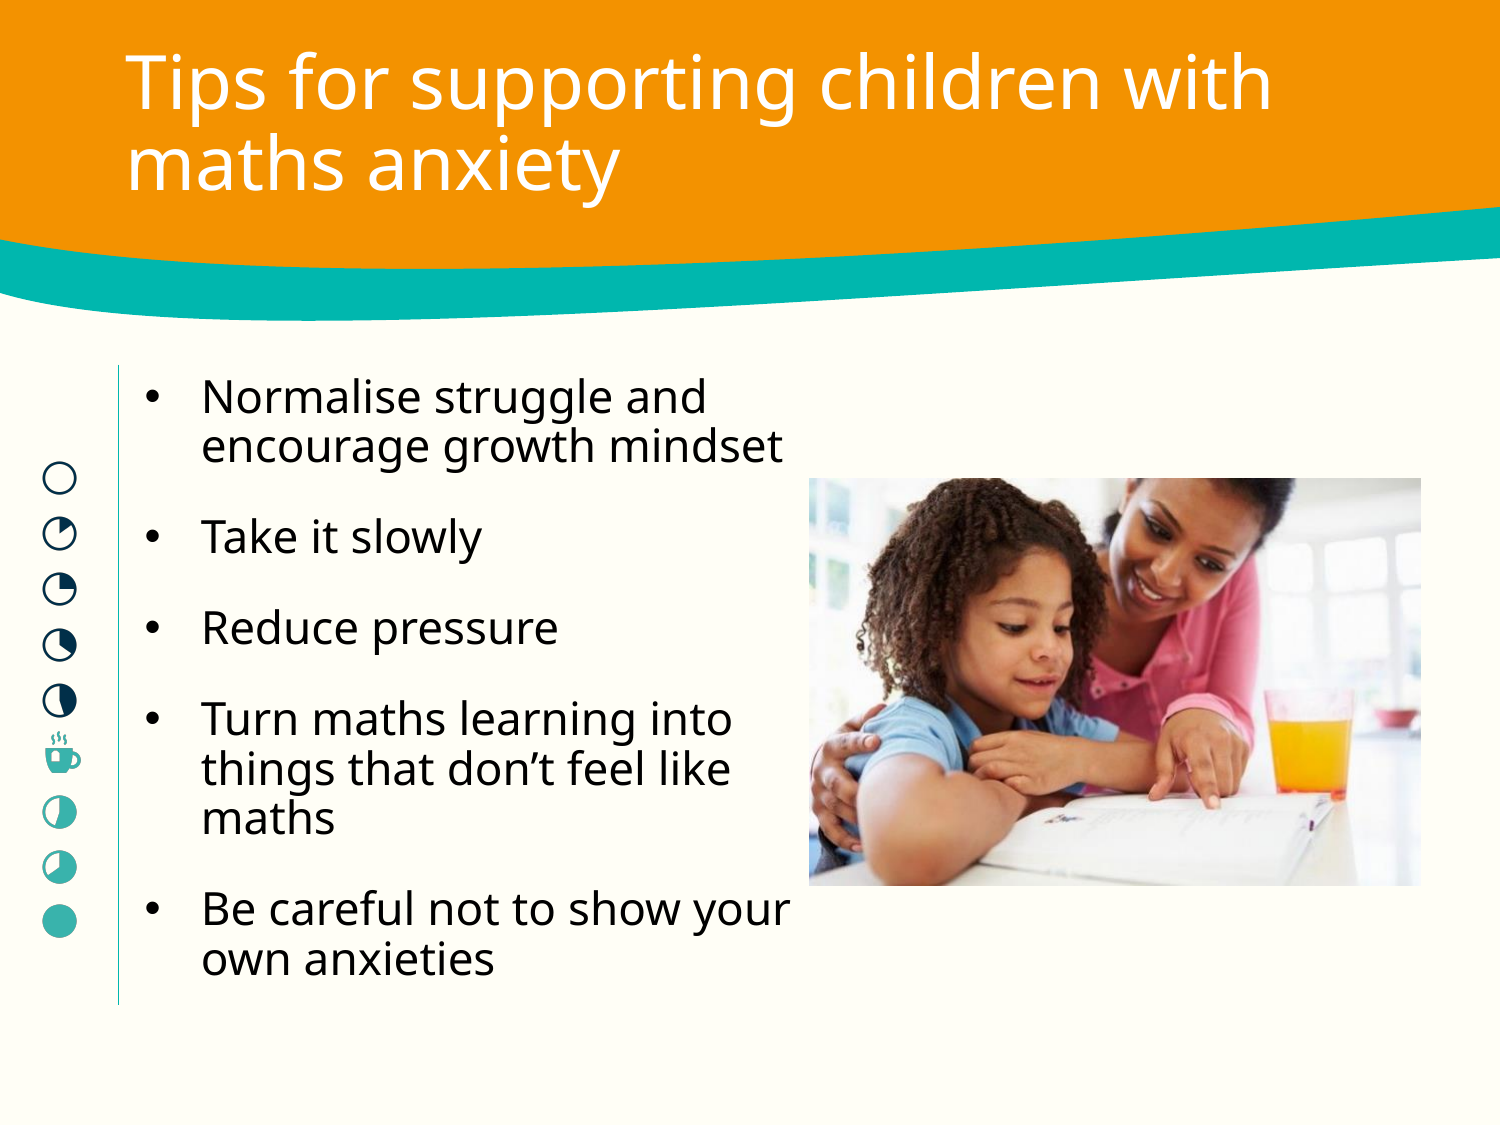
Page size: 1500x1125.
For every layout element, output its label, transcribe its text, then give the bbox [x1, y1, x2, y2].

list Tips for supporting children with maths anxiety [110, 37, 1421, 228]
picture [38, 457, 81, 499]
picture [38, 900, 81, 942]
picture [809, 478, 1421, 886]
picture [38, 568, 81, 610]
picture [38, 791, 81, 833]
picture [38, 624, 81, 666]
picture [38, 679, 81, 722]
picture [38, 512, 81, 555]
list Normalise struggle and encourage growth mindset Take it slowly Reduce pressure Turn maths learning into things that don’t feel like maths Be careful not to show your own anxieties [129, 366, 810, 1039]
picture [36, 725, 90, 779]
picture [38, 846, 81, 888]
